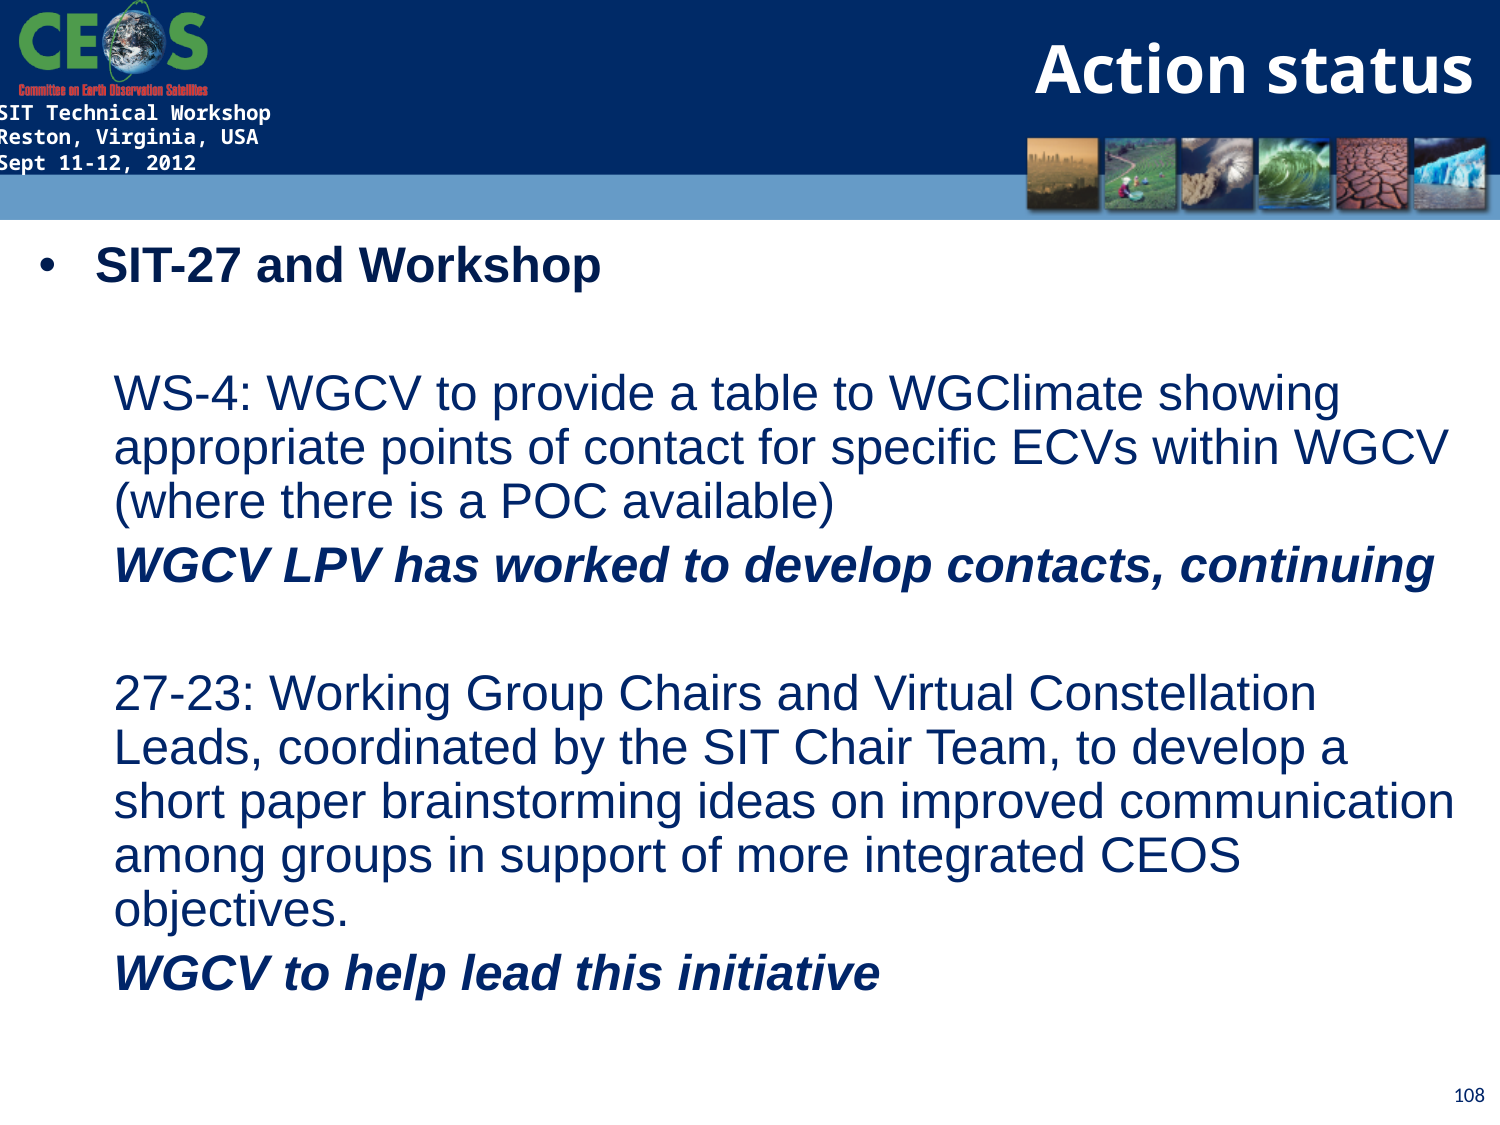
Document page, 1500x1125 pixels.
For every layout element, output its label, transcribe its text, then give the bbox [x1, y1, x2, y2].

slide_number 108 [1187, 1073, 1500, 1125]
title Action status [216, 16, 1491, 117]
text_box SIT-27 and Workshop WS-4: WGCV to provide a table to WGClimate showing appropriate points of contact for specific ECVs within WGCV (where there is a POC available) WGCV LPV has worked to develop contacts, continuing 27-23: Working Group Chairs and Virtual Constellation Leads, coordinated by the SIT Chair Team, to develop a short paper brainstorming ideas on improved communication among groups in support of more integrated CEOS objectives. WGCV to help lead this initiative [24, 232, 1473, 1074]
picture [0, 0, 1500, 220]
